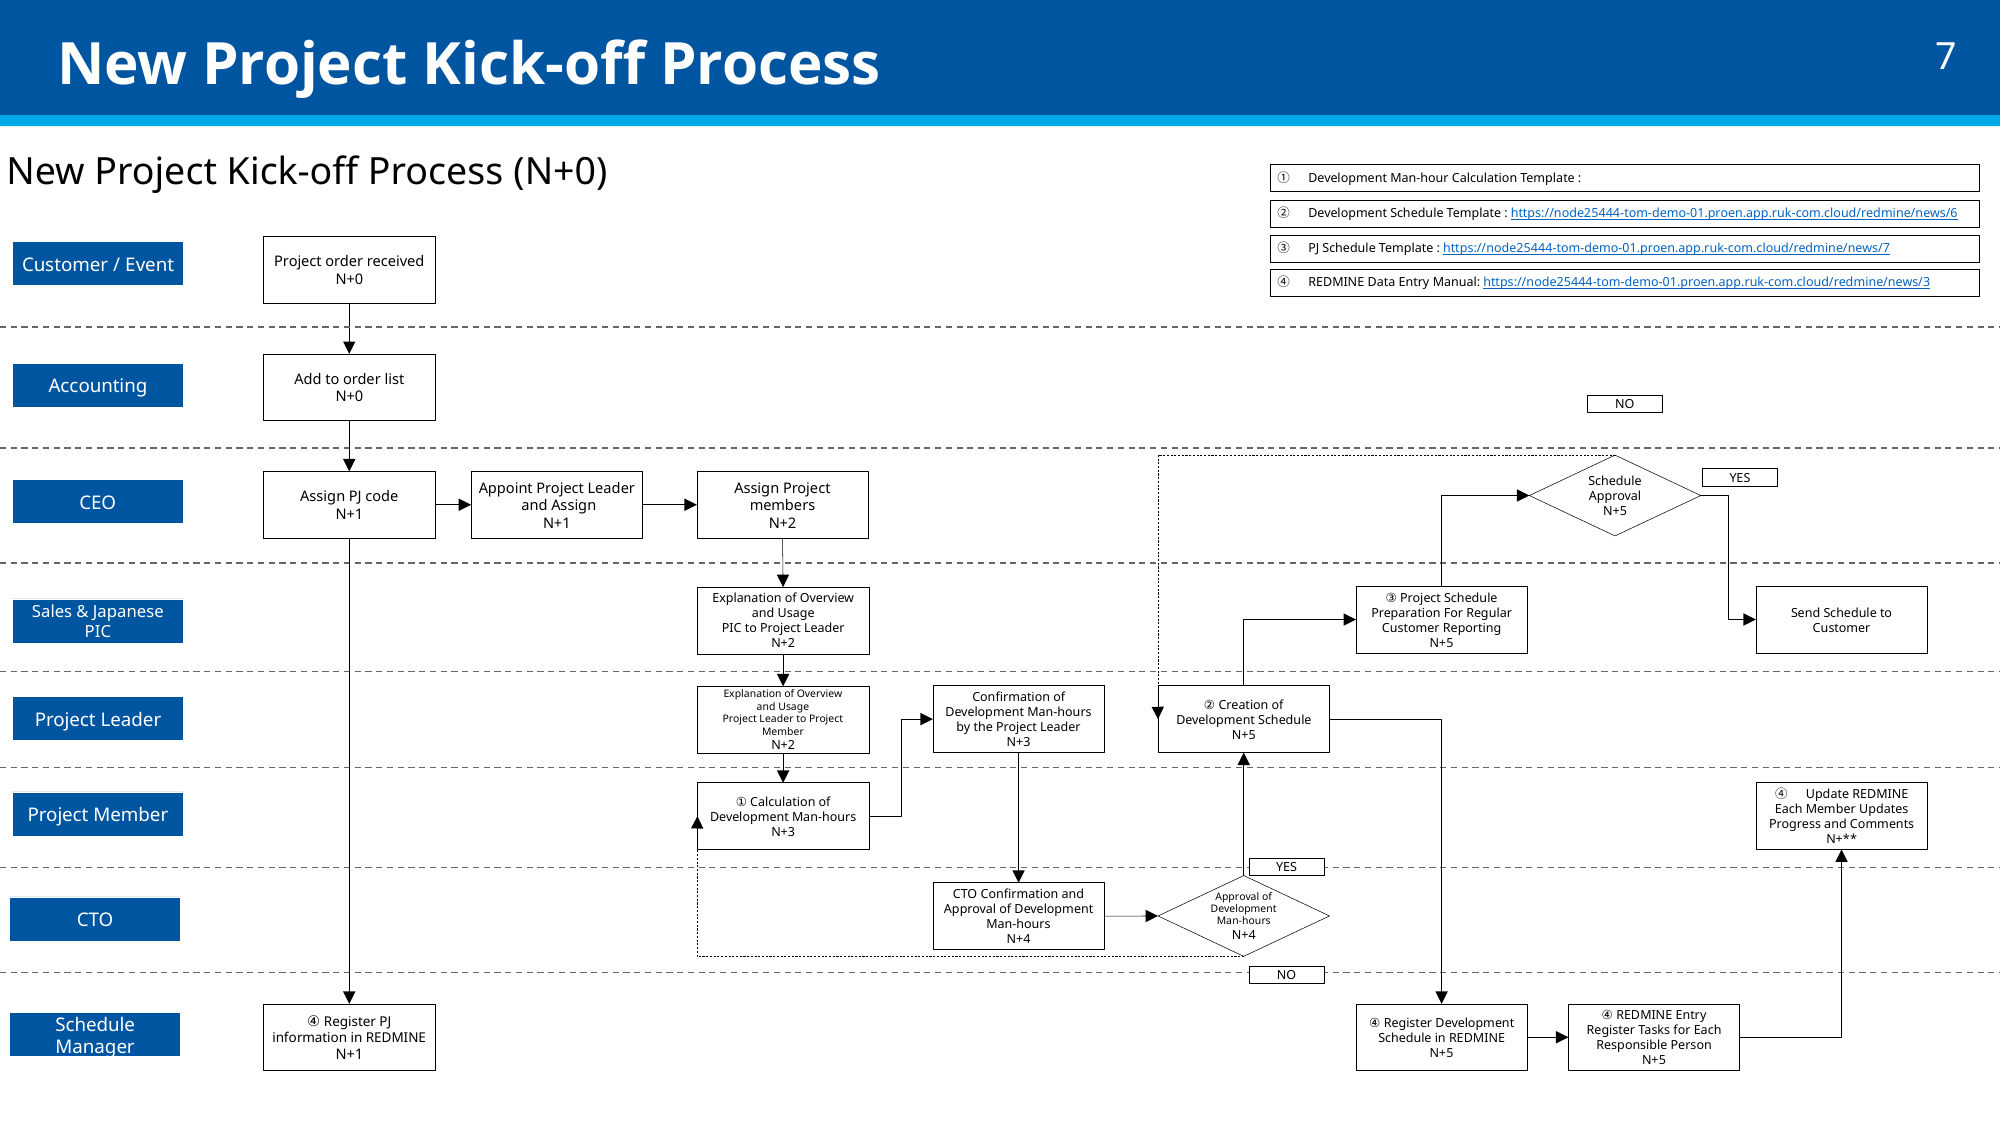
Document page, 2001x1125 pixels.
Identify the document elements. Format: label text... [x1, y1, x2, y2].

text_box YES [1702, 468, 1778, 487]
text_box Schedule Manager [9, 1012, 181, 1057]
text_box NO [1587, 394, 1663, 413]
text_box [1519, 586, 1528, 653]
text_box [868, 719, 900, 817]
text_box ② Development Schedule Template : https://node25444-tom-demo-01.proen.app.ruk-com.cloud/redmine/news/6 [1269, 199, 1980, 228]
text_box Sales & Japanese PIC [12, 598, 184, 643]
text_box YES [1249, 857, 1324, 867]
text_box ③ PJ Schedule Template : https://node25444-tom-demo-01.proen.app.ruk-com.cloud/redmine/news/7 [1269, 235, 1980, 263]
text_box ④ REDMINE Data Entry Manual: https://node25444-tom-demo-01.proen.app.ruk-com.cloud/redmine/news/3 [1269, 268, 1980, 297]
text_box Schedule Approval N+5 [1530, 455, 1700, 536]
text_box Approval of Development Man-hours N+4 [1158, 875, 1329, 957]
text_box Project Member [12, 791, 184, 836]
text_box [1329, 816, 1442, 1004]
text_box CTO [9, 896, 181, 941]
text_box ① Calculation of Development Man-hours N+3 [697, 782, 869, 850]
text_box Customer / Event [12, 241, 184, 286]
text_box Assign Project members N+2 [696, 471, 869, 539]
text_box ① Development Man-hour Calculation Template : [1269, 164, 1980, 192]
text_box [1519, 496, 1531, 585]
text_box CEO [12, 479, 184, 524]
text_box Confirmation of Development Man-hours by the Project Leader N+3 [1041, 685, 1105, 753]
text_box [900, 613, 1041, 1125]
text_box Project order received N+0 [263, 236, 435, 304]
text_box Accounting [12, 363, 184, 408]
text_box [1254, 358, 1519, 816]
text_box Add to order list N+0 [263, 353, 435, 421]
text_box ④ REDMINE Entry Register Tasks for Each Responsible Person N+5 [1568, 1003, 1740, 1071]
text_box Explanation of Overview and Usage PIC to Project Leader N+2 [697, 587, 869, 654]
title New Project Kick-off Process [42, 17, 1768, 97]
text_box ④ Register Development Schedule in REDMINE N+5 [1355, 1003, 1528, 1071]
text_box YES [1249, 868, 1324, 876]
text_box ④ Register PJ information in REDMINE N+1 [263, 1003, 435, 1071]
text_box Appoint Project Leader and Assign N+1 [471, 471, 643, 539]
text_box Assign PJ code N+1 [263, 471, 435, 539]
text_box NO [1249, 973, 1324, 984]
text_box ④ Update REDMINE Each Member Updates Progress and Comments N+** [1755, 782, 1928, 850]
text_box ② Creation of Development Schedule N+5 [1158, 685, 1254, 753]
text_box Project Leader [12, 696, 184, 741]
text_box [1700, 495, 1756, 620]
text_box Explanation of Overview and Usage Project Leader to Project Member N+2 [697, 686, 869, 754]
text_box New Project Kick-off Process (N+0) [0, 139, 623, 245]
text_box CTO Confirmation and Approval of Development Man-hours N+4 [1041, 882, 1105, 950]
text_box Send Schedule to Customer [1755, 586, 1928, 653]
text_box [1739, 849, 1842, 1038]
text_box NO [1249, 965, 1324, 972]
